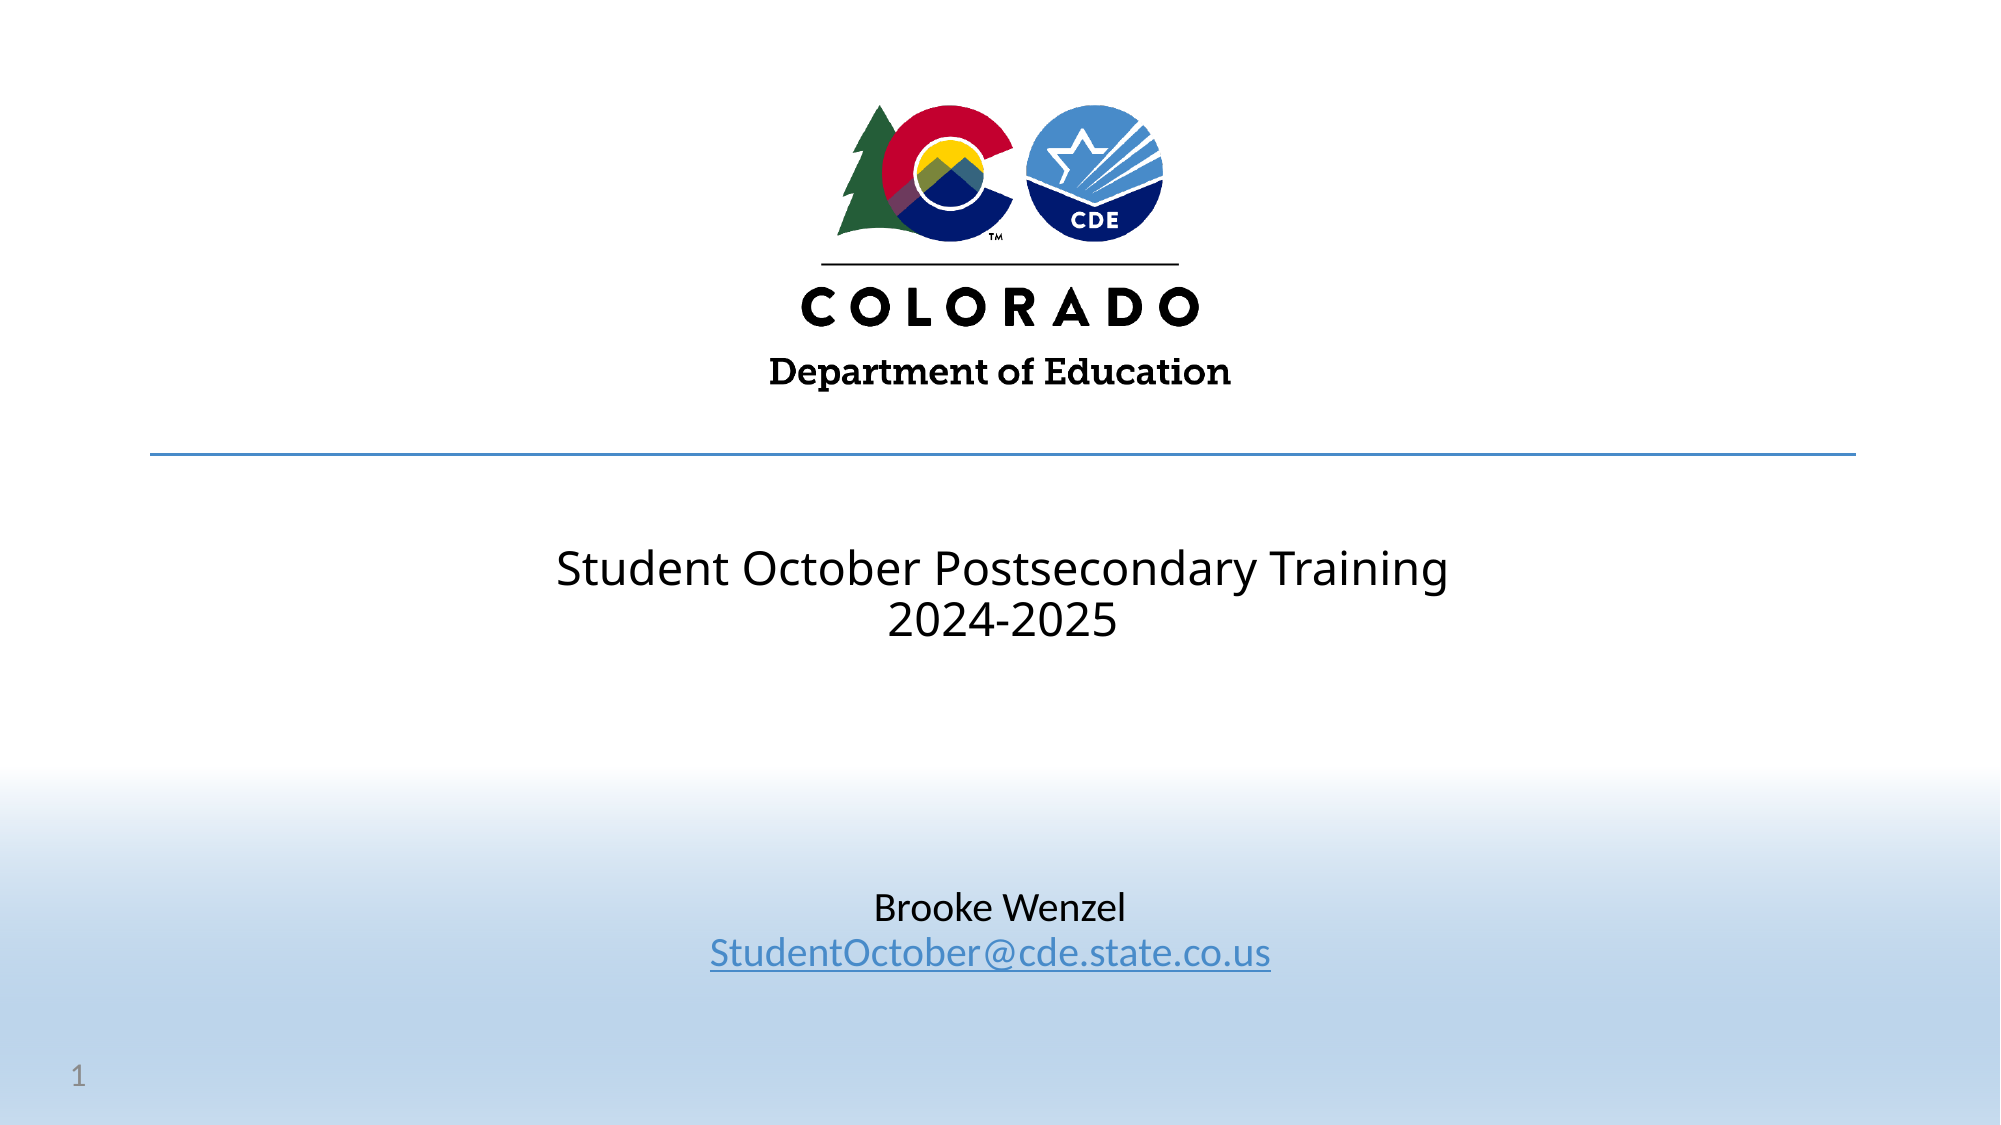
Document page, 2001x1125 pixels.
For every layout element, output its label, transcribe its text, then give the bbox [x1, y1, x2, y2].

slide_number 1 [54, 1042, 505, 1103]
title Student October Postsecondary Training 2024-2025 [150, 545, 1857, 705]
text_box Brooke Wenzel StudentOctober@cde.state.co.us [150, 807, 1850, 1008]
picture [768, 103, 1232, 393]
